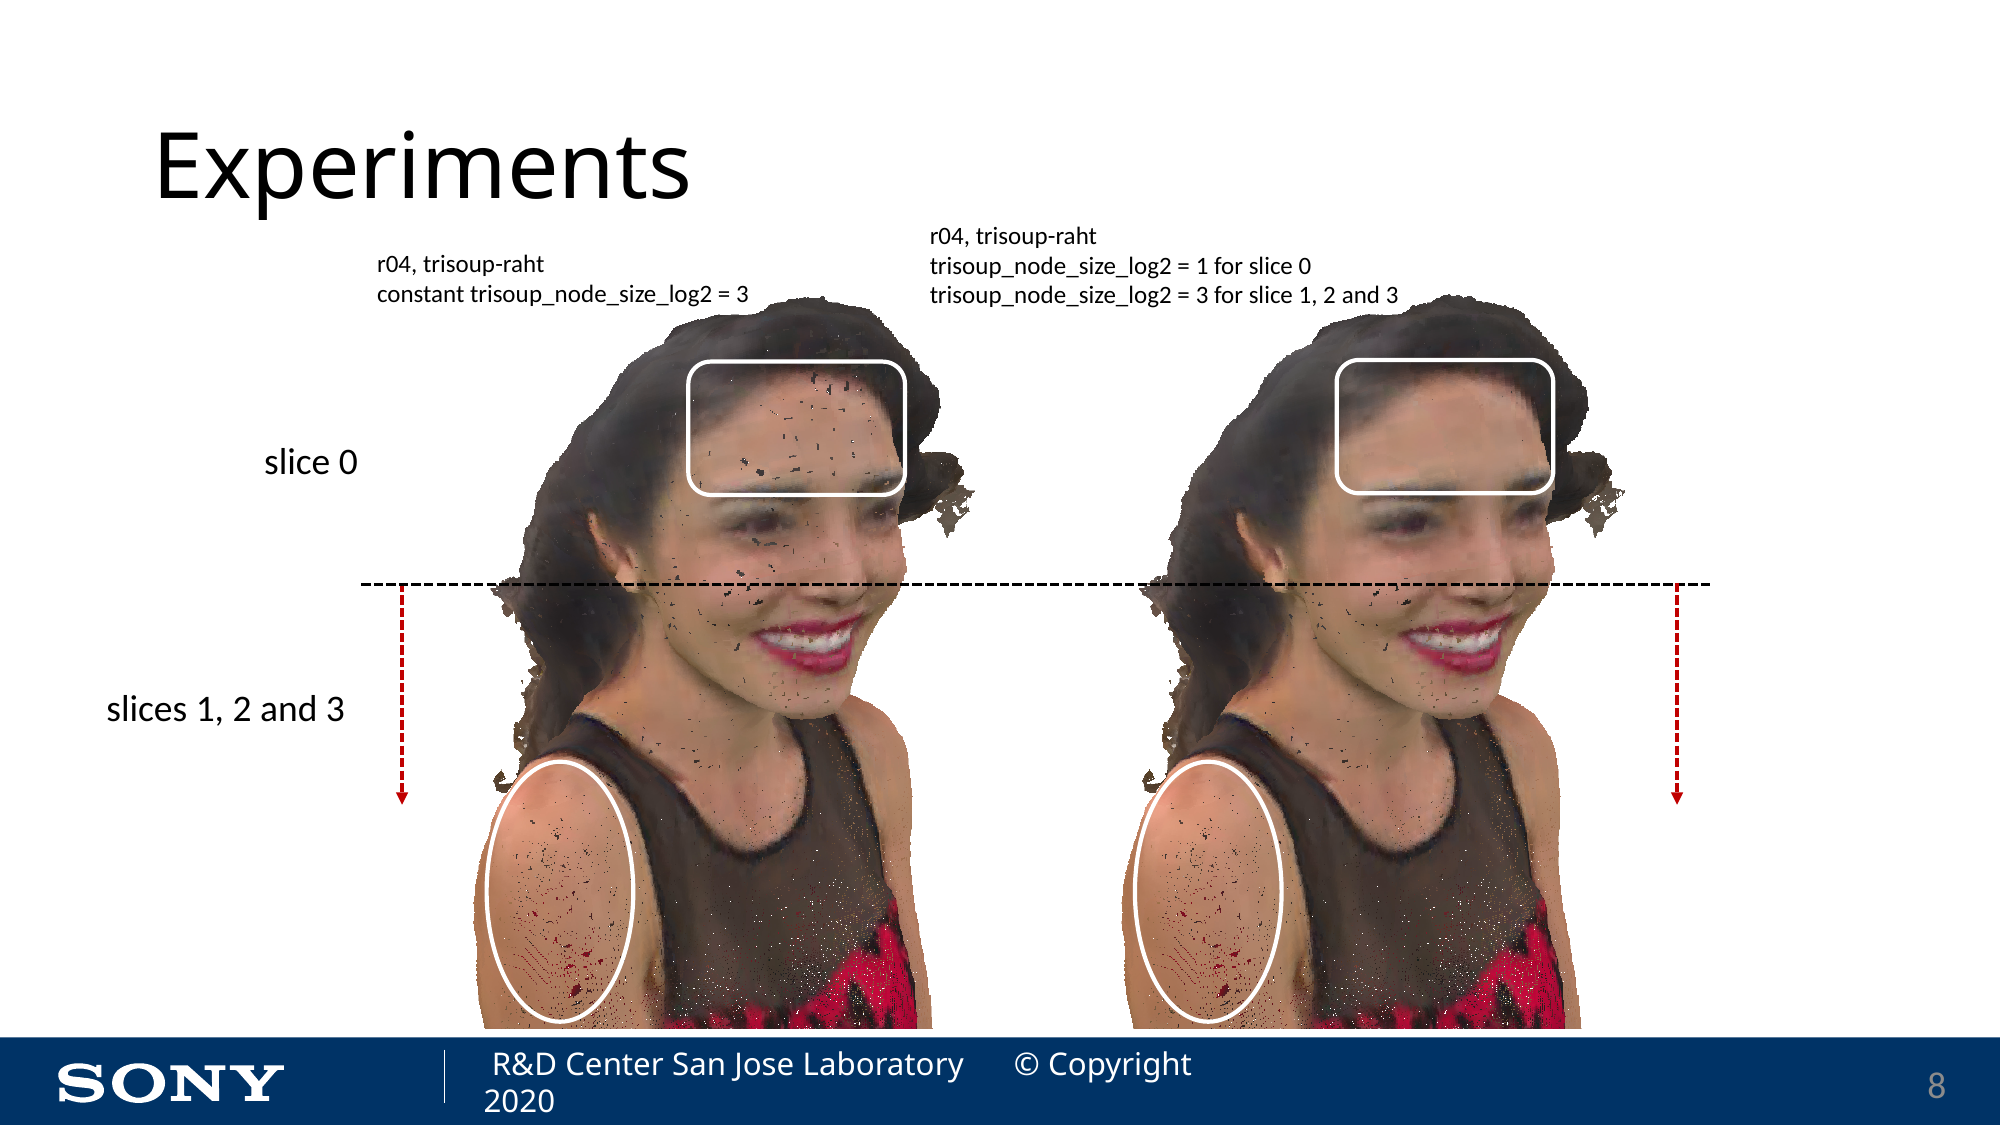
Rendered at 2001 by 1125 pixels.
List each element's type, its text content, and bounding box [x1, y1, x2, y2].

text_box slice 0 [249, 429, 373, 490]
text_box r04, trisoup-raht trisoup_node_size_log2 = 1 for slice 0 trisoup_node_size_log2 = 3 for slice 1, 2 and 3 [915, 211, 1480, 279]
slide_number 8 [1511, 1053, 1962, 1114]
text_box r04, trisoup-raht constant trisoup_node_size_log2 = 3 [362, 240, 405, 315]
picture [405, 221, 1800, 1029]
title Experiments [137, 59, 1863, 278]
text_box slices 1, 2 and 3 [91, 676, 360, 736]
